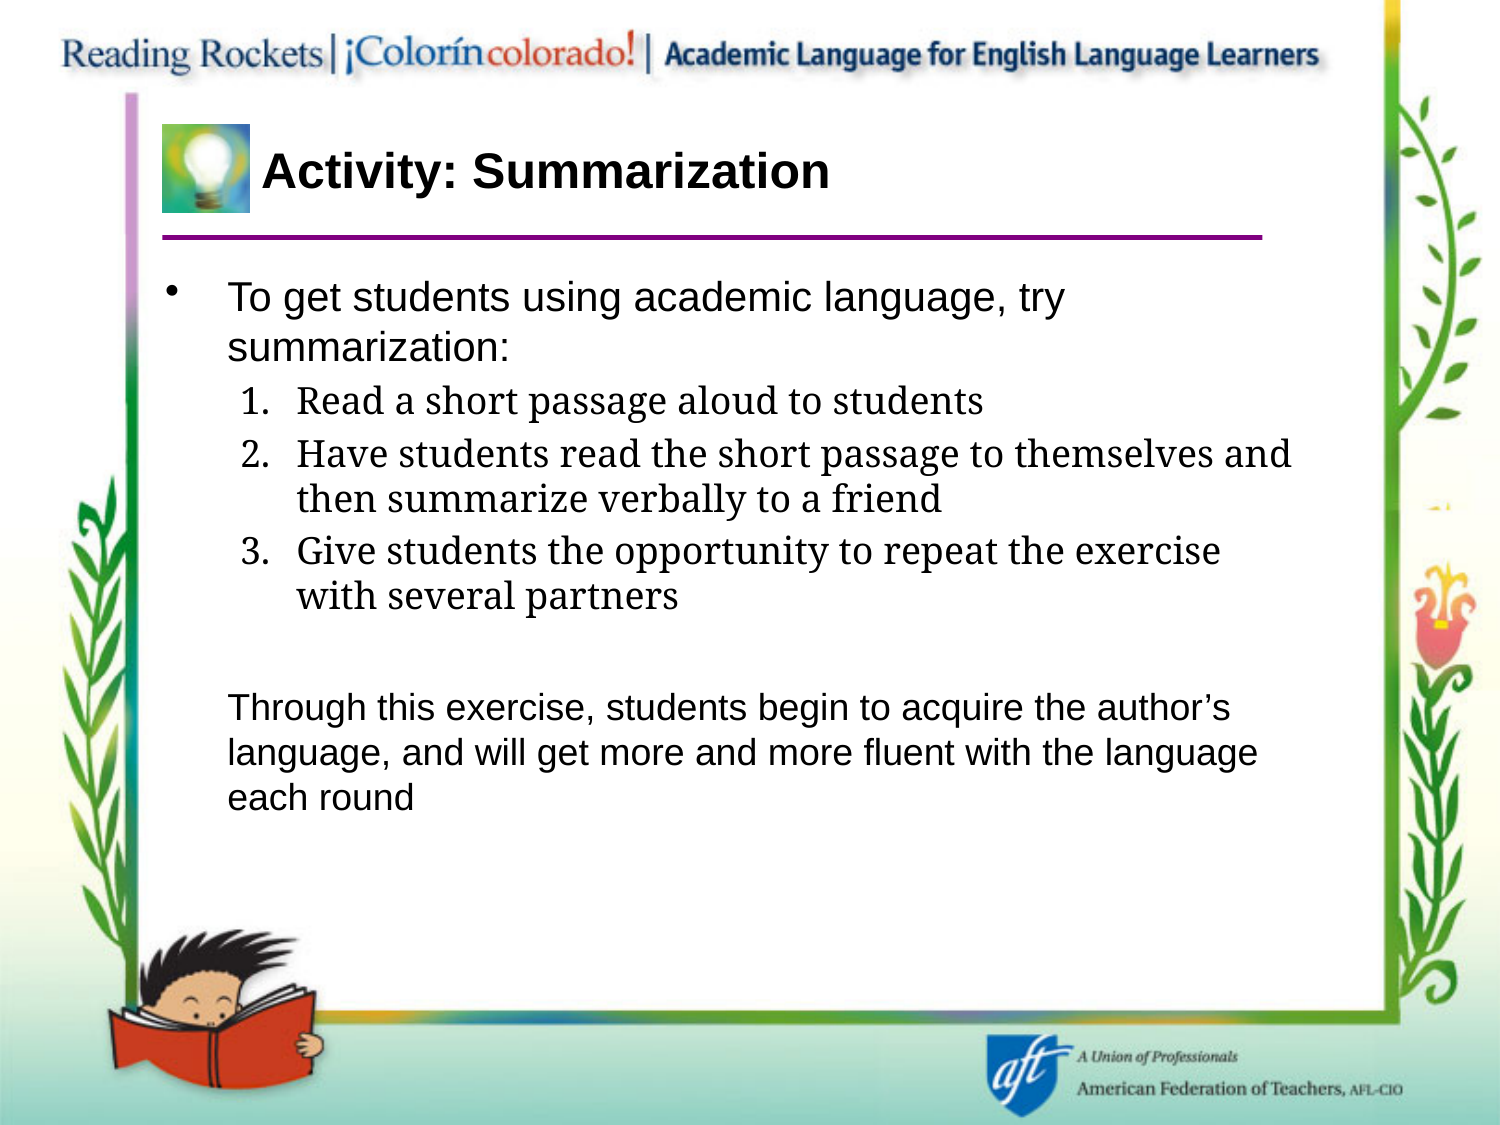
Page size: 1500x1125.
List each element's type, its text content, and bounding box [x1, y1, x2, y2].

list To get students using academic language, try summarization: Read a short passage aloud to students Have students read the short passage to themselves and then summarize verbally to a friend Give students the opportunity to repeat the exercise with several partners Through this exercise, students begin to acquire the author’s language, and will get more and more fluent with the language each round [149, 262, 1316, 1006]
picture [0, 0, 1500, 1125]
title Activity: Summarization [245, 74, 1219, 262]
